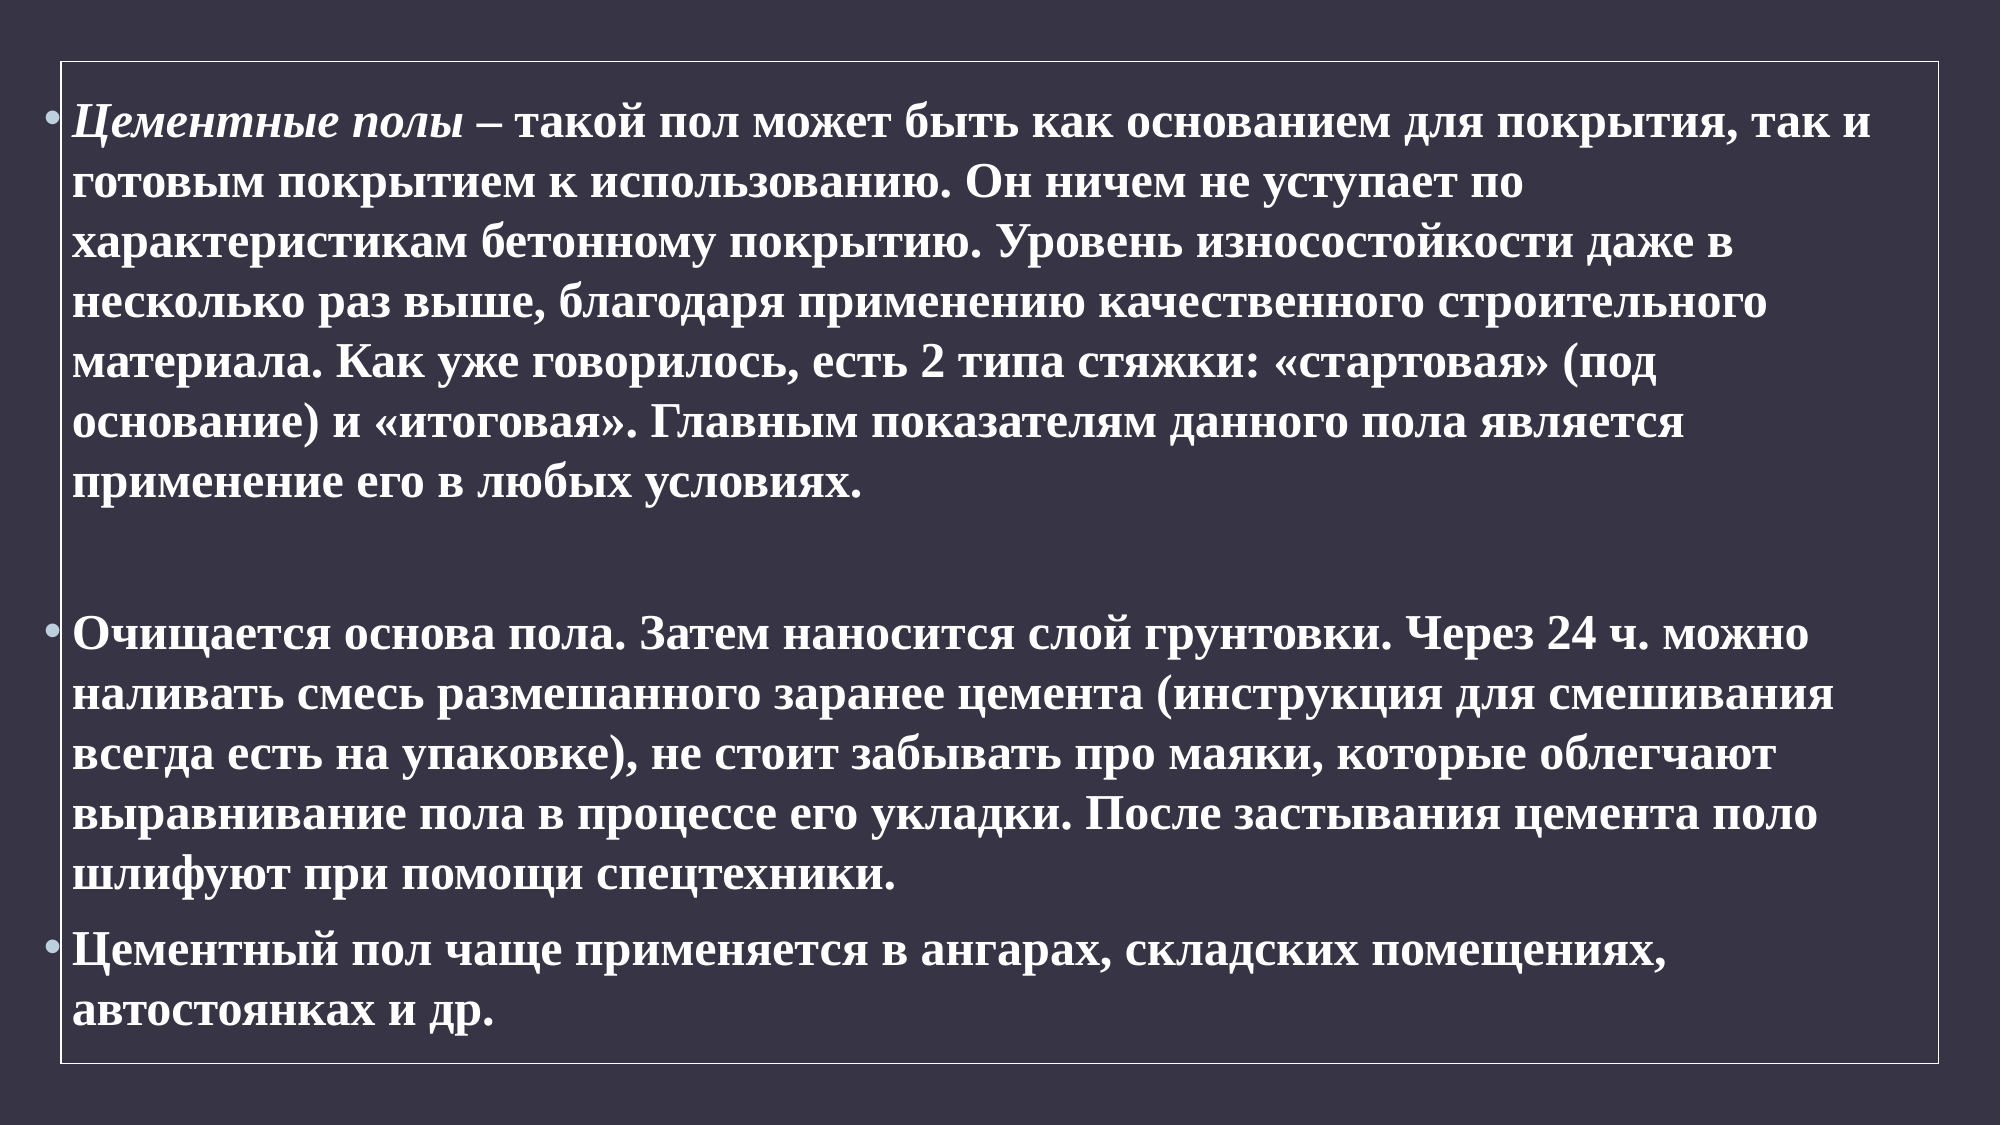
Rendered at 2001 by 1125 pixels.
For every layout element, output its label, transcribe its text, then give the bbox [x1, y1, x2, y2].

list Цементные полы – такой пол может быть как основанием для покрытия, так и готовым покрытием к использованию. Он ничем не уступает по характеристикам бетонному покрытию. Уровень износостойкости даже в несколько раз выше, благодаря применению качественного строительного материала. Как уже говорилось, есть 2 типа стяжки: «стартовая» (под основание) и «итоговая». Главным показателям данного пола является применение его в любых условиях. Очищается основа пола. Затем наносится слой грунтовки. Через 24 ч. можно наливать смесь размешанного заранее цемента (инструкция для смешивания всегда есть на упаковке), не стоит забывать про маяки, которые облегчают выравнивание пола в процессе его укладки. После застывания цемента поло шлифуют при помощи спецтехники. Цементный пол чаще применяется в ангарах, складских помещениях, автостоянках и др. [29, 79, 1921, 1053]
